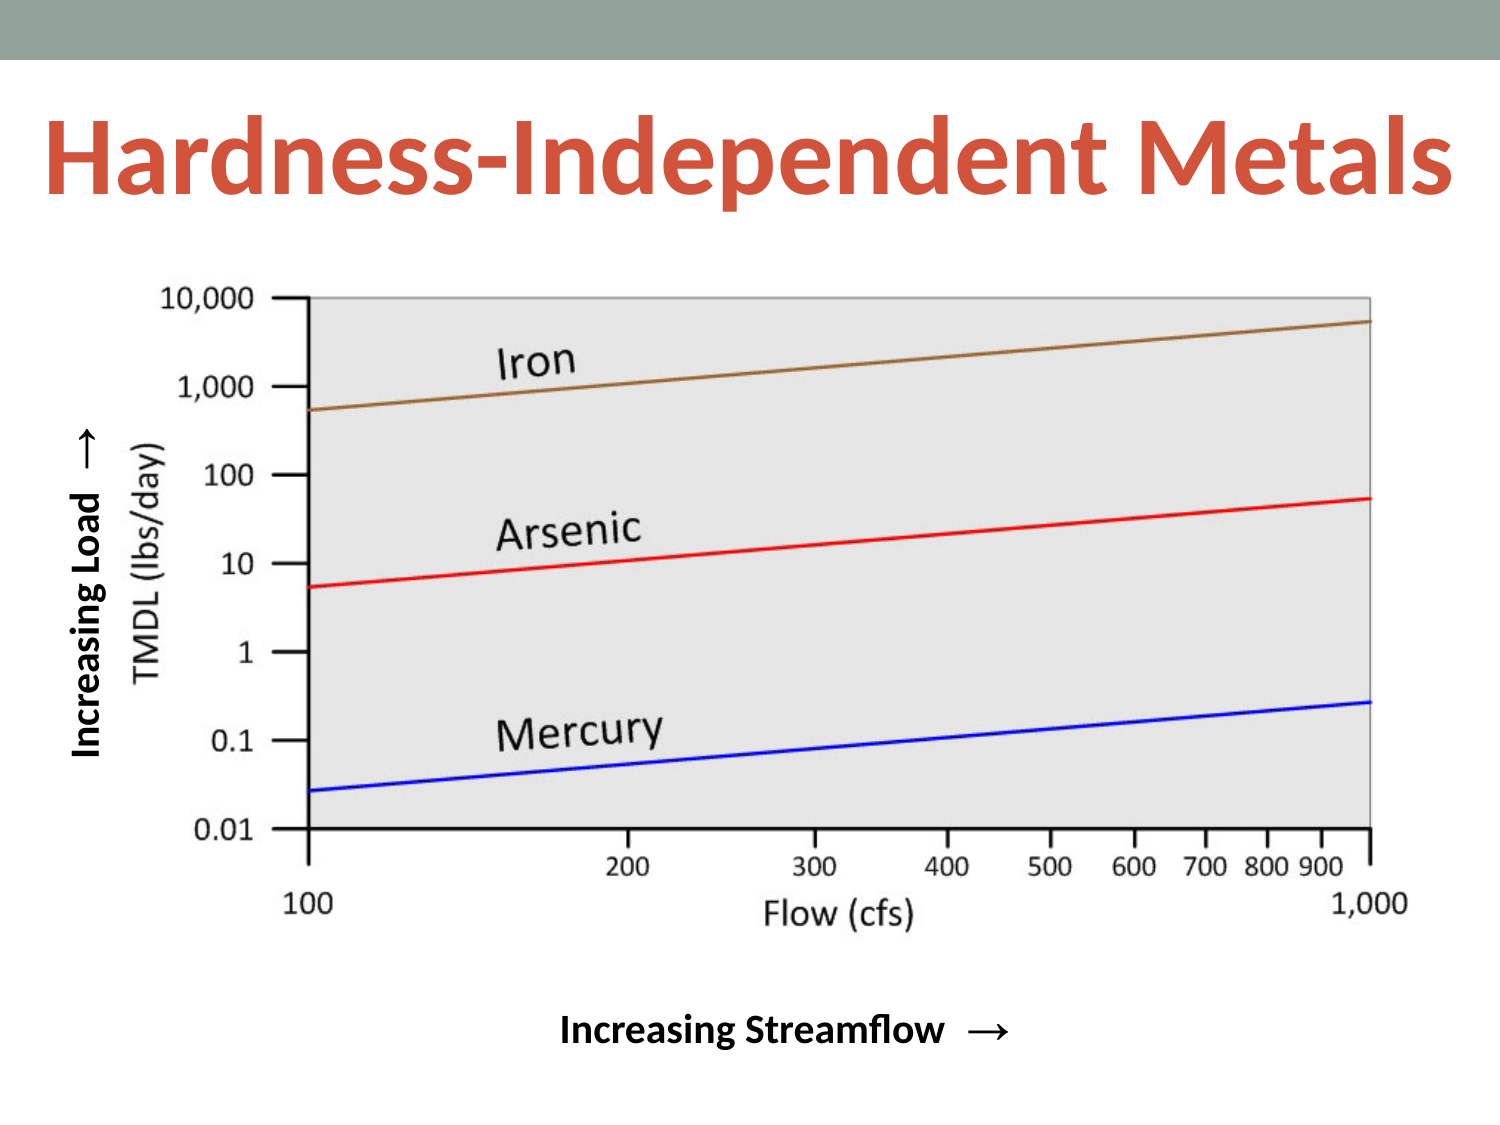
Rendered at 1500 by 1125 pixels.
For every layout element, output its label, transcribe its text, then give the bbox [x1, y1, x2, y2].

text_box Increasing Load → [24, 400, 117, 775]
picture [120, 275, 1411, 938]
text_box Increasing Streamflow → [544, 969, 1037, 1064]
text_box Hardness-Independent Metals [0, 74, 1500, 225]
